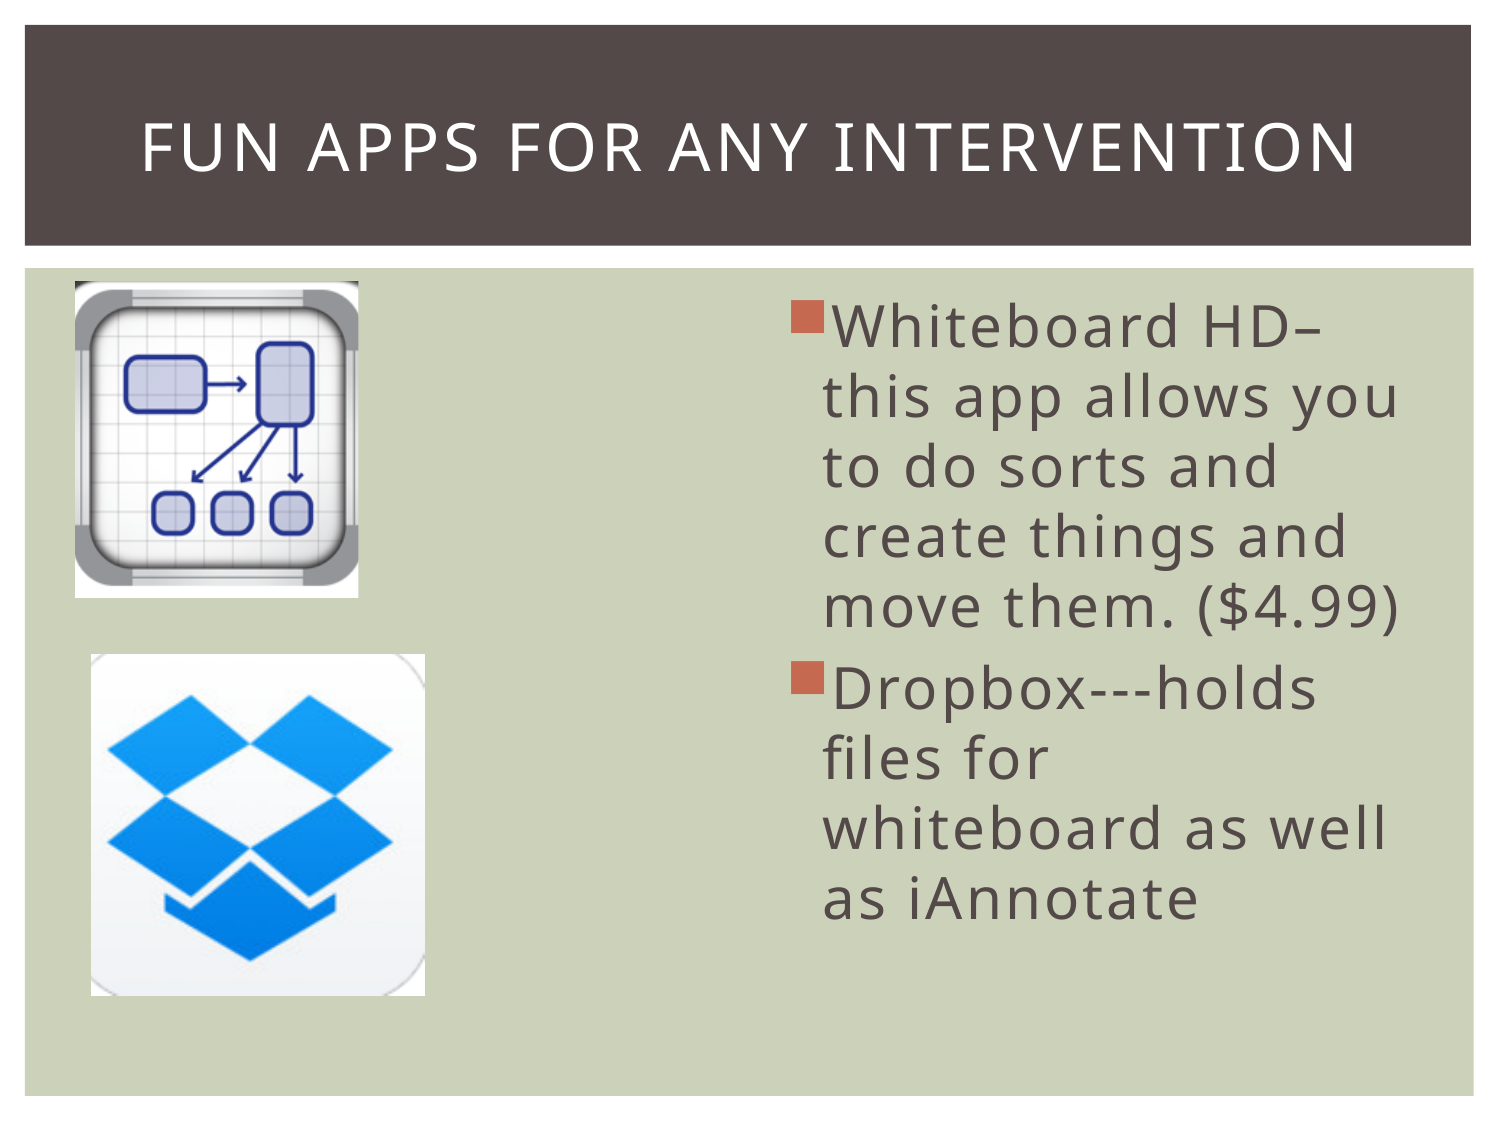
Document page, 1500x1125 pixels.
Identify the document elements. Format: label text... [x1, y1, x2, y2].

title Fun apps for any intervention [62, 58, 1438, 232]
list Whiteboard HD– this app allows you to do sorts and create things and move them. ($4.99) Dropbox---holds files for whiteboard as well as iAnnotate [762, 281, 1425, 1005]
picture [91, 653, 426, 997]
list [74, 281, 359, 598]
